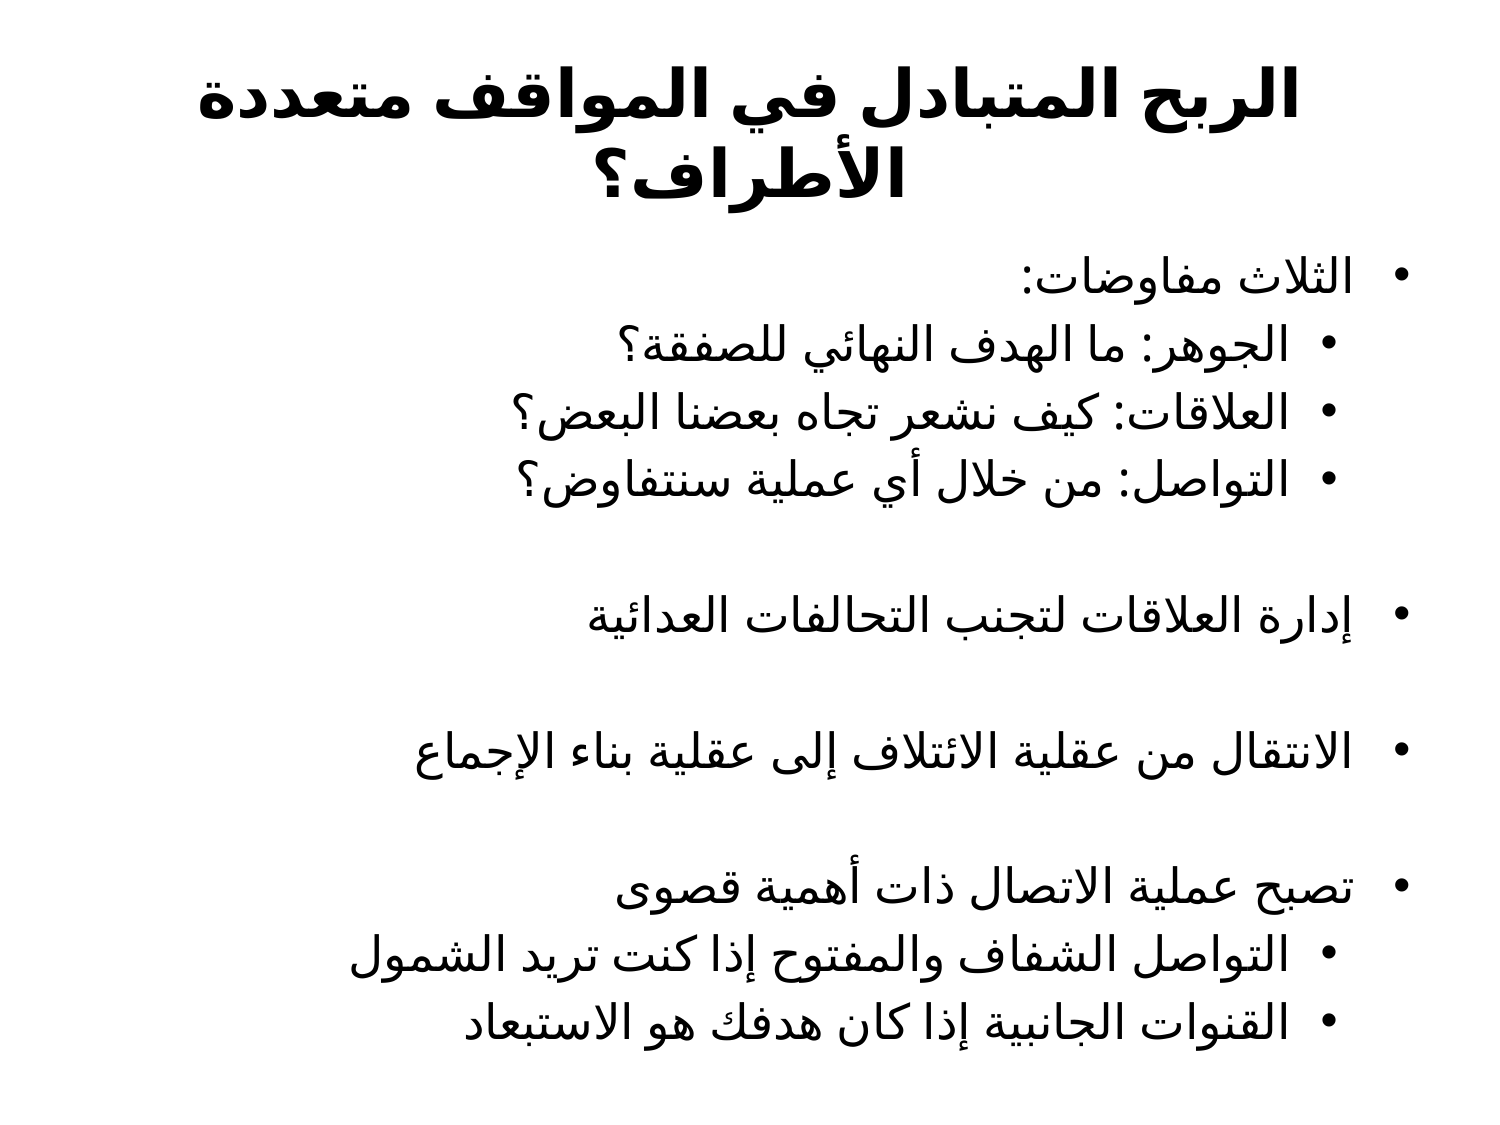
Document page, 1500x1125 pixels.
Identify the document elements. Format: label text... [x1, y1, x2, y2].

title الربح المتبادل في المواقف متعددة الأطراف؟ [75, 37, 1425, 225]
list الثلاث مفاوضات: الجوهر: ما الهدف النهائي للصفقة؟ العلاقات: كيف نشعر تجاه بعضنا البعض؟ التواصل: من خلال أي عملية سنتفاوض؟ إدارة العلاقات لتجنب التحالفات العدائية الانتقال من عقلية الائتلاف إلى عقلية بناء الإجماع تصبح عملية الاتصال ذات أهمية قصوى التواصل الشفاف والمفتوح إذا كنت تريد الشمول القنوات الجانبية إذا كان هدفك هو الاستبعاد [75, 237, 1425, 1063]
